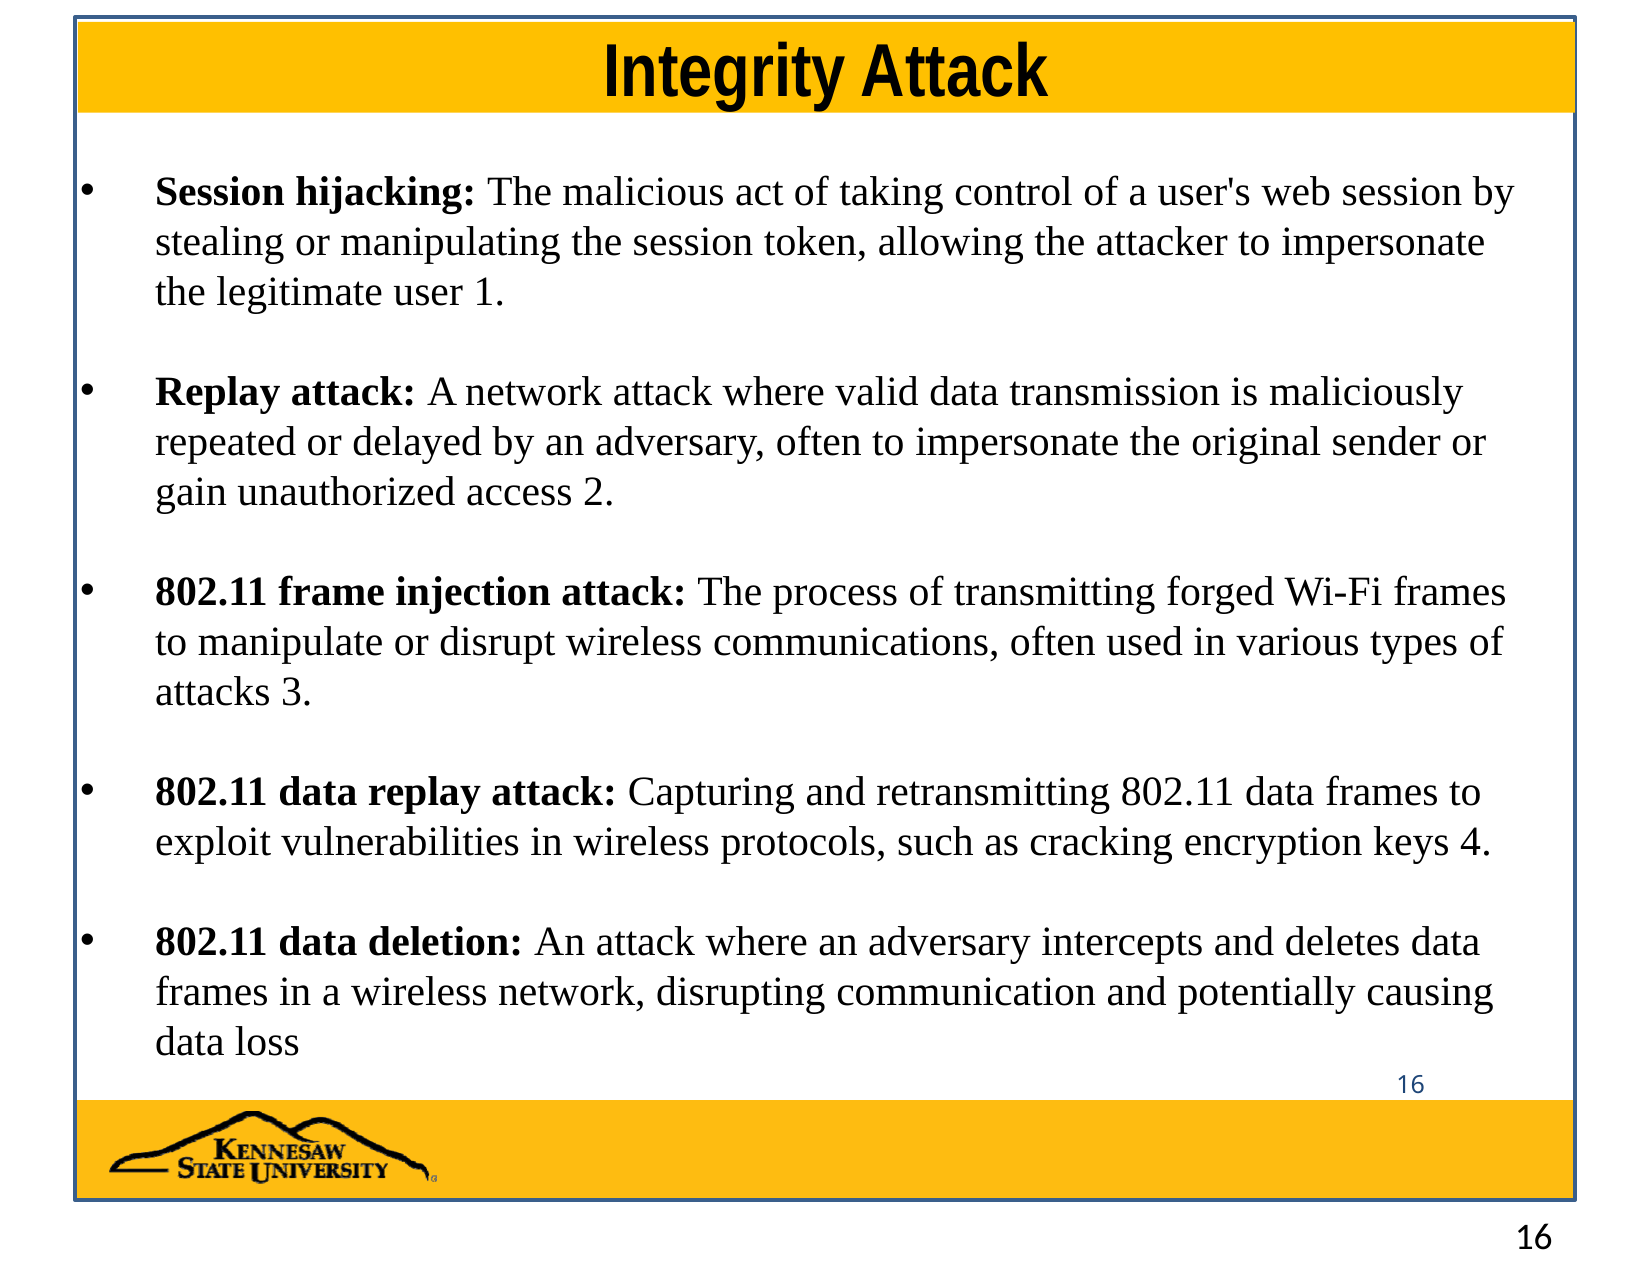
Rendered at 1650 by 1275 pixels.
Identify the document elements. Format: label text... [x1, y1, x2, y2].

title Integrity Attack [77, 21, 1575, 113]
list Session hijacking: The malicious act of taking control of a user's web session by stealing or manipulating the session token, allowing the attacker to impersonate the legitimate user 1. Replay attack: A network attack where valid data transmission is maliciously repeated or delayed by an adversary, often to impersonate the original sender or gain unauthorized access 2. 802.11 frame injection attack: The process of transmitting forged Wi-Fi frames to manipulate or disrupt wireless communications, often used in various types of attacks 3. 802.11 data replay attack: Capturing and retransmitting 802.11 data frames to exploit vulnerabilities in wireless protocols, such as cracking encryption keys 4. 802.11 data deletion: An attack where an adversary intercepts and deletes data frames in a wireless network, disrupting communication and potentially causing data loss [79, 163, 1530, 1073]
slide_number 16 [1299, 1042, 1425, 1103]
picture [108, 1111, 437, 1184]
